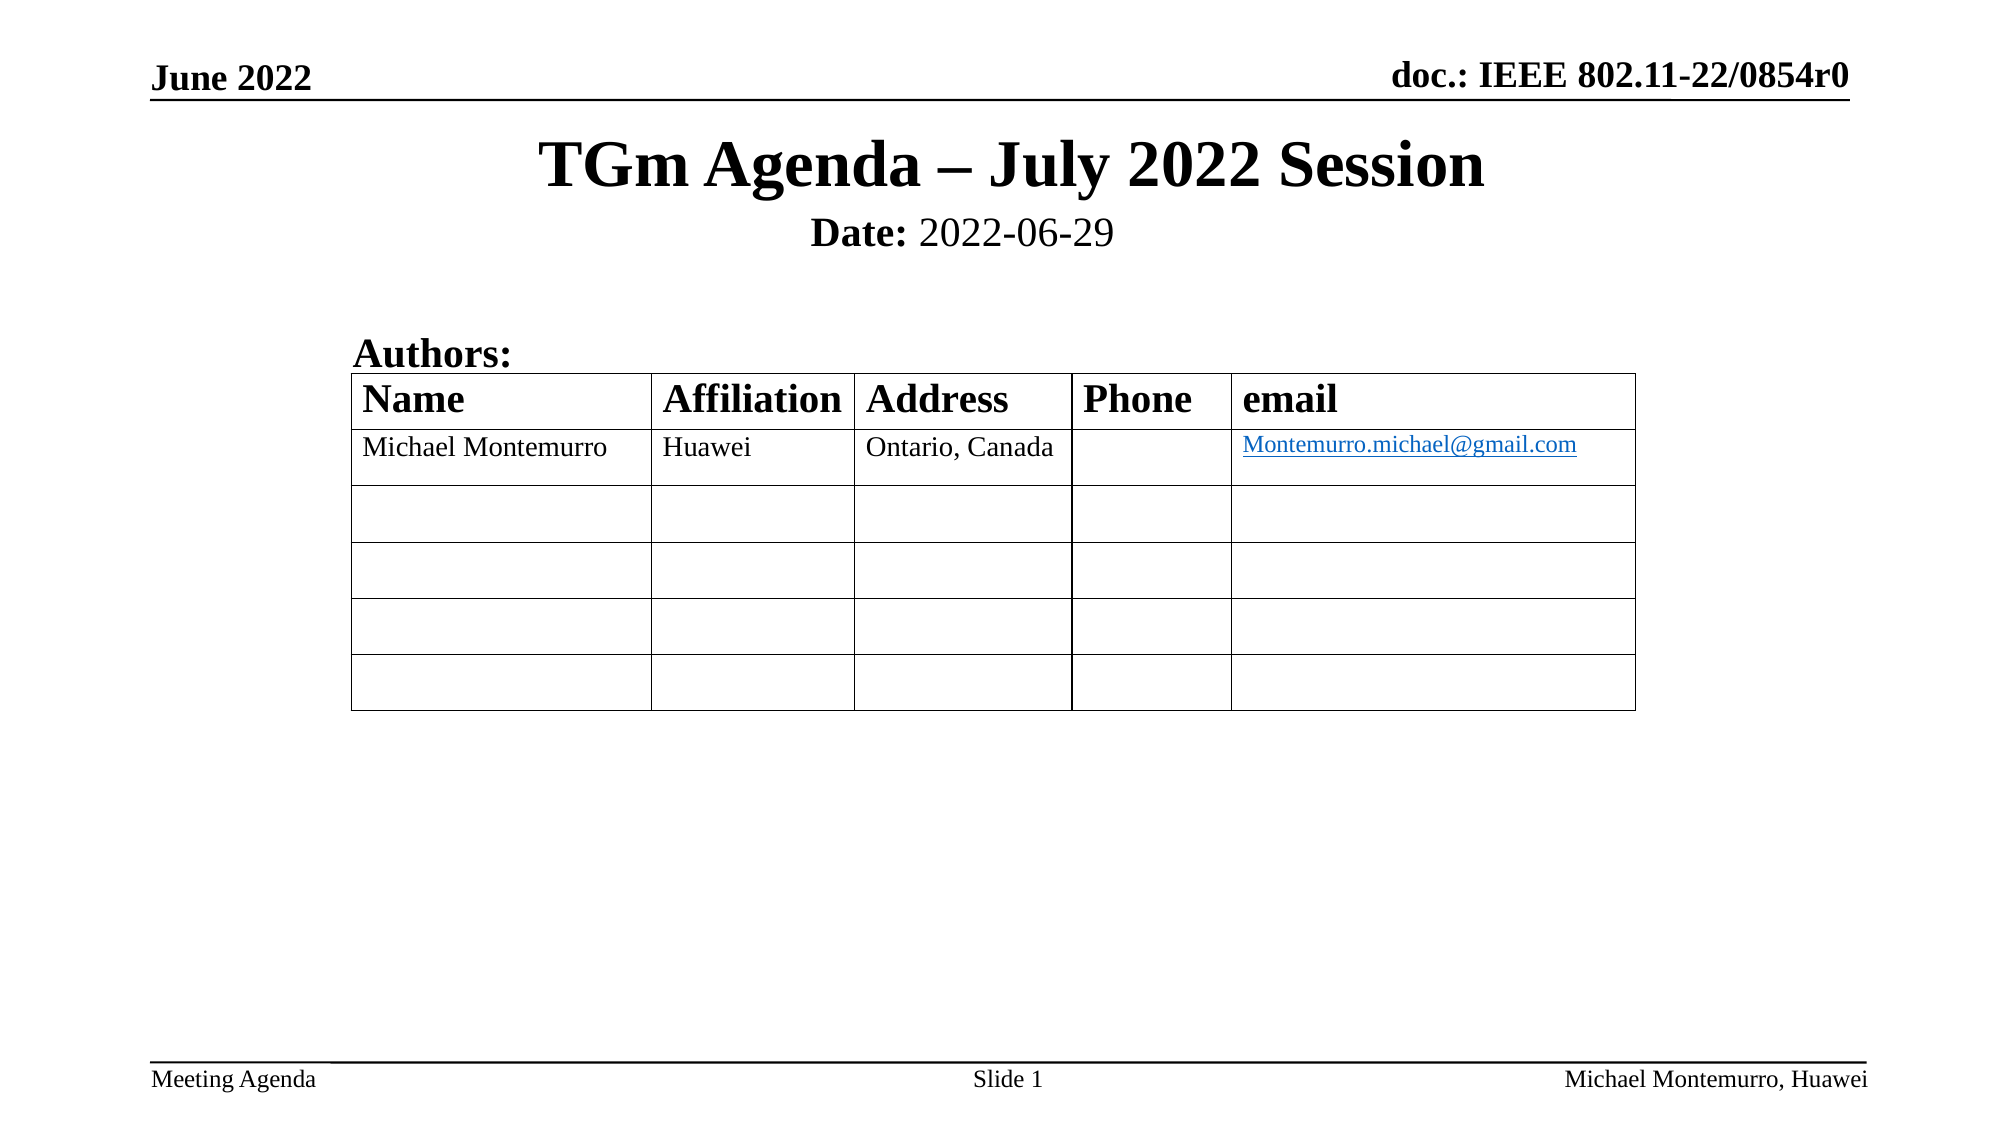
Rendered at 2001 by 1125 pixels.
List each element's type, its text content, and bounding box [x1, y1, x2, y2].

footer Michael Montemurro, Huawei [1266, 1061, 1869, 1093]
text_box Date: 2022-06-29 [325, 203, 1601, 267]
text_box TGm Agenda – July 2022 Session [362, 112, 1663, 288]
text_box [335, 372, 1665, 784]
slide_number Slide 1 [972, 1061, 1045, 1093]
text_box Authors: [337, 318, 575, 371]
